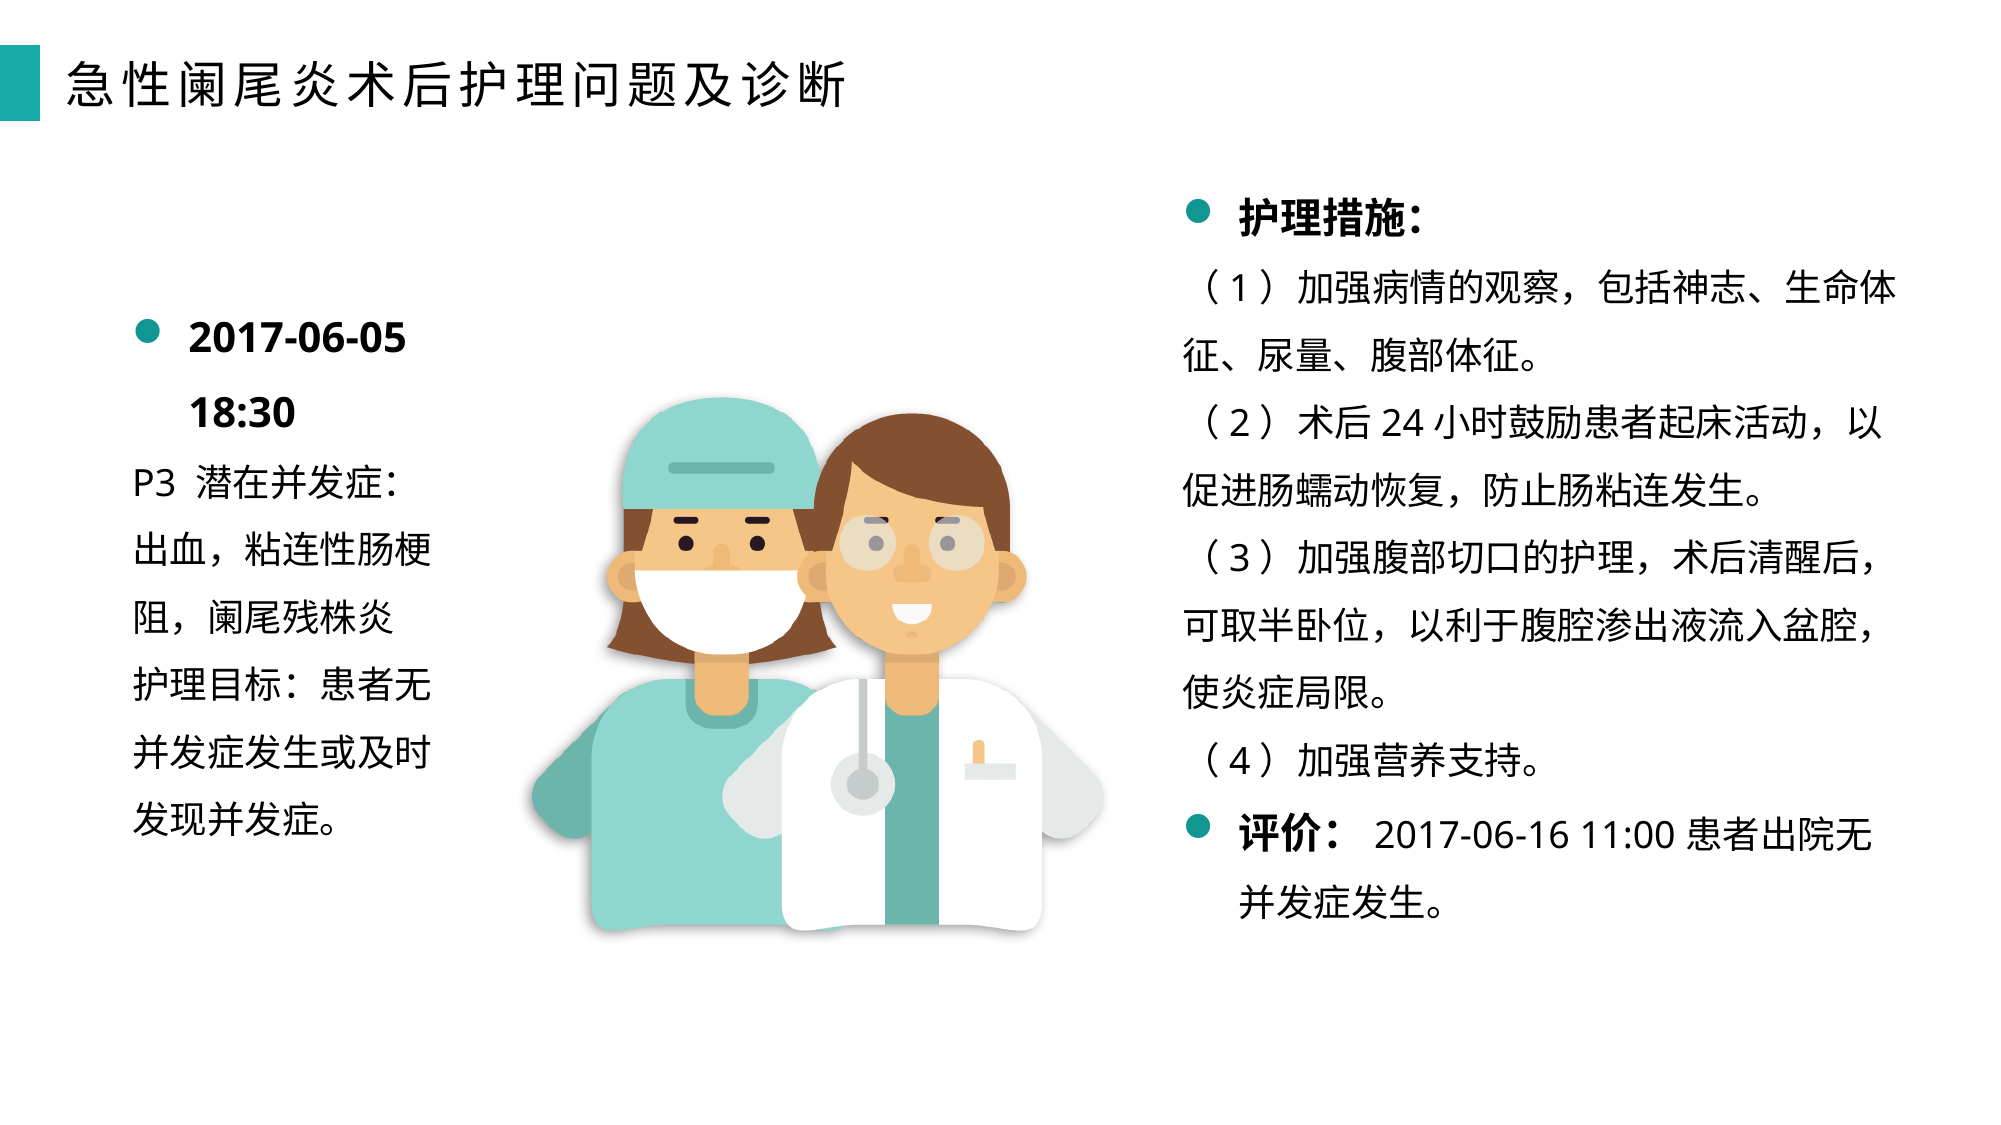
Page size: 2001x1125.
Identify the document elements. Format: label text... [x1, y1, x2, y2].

picture [494, 395, 1125, 932]
text_box [0, 45, 40, 121]
text_box 急性阑尾炎术后护理问题及诊断 [50, 45, 1072, 121]
text_box 护理措施： （1）加强病情的观察，包括神志、生命体征、尿量、腹部体征。 （2）术后24小时鼓励患者起床活动，以促进肠蠕动恢复，防止肠粘连发生。 （3）加强腹部切口的护理，术后清醒后，可取半卧位，以利于腹腔渗出液流入盆腔，使炎症局限。 （4）加强营养支持。 评价：2017-06-16 11:00患者出院无并发症发生。 [1167, 159, 1920, 932]
text_box 2017-06-05 18:30 P3 潜在并发症：出血，粘连性肠梗阻，阑尾残株炎 护理目标：患者无并发症发生或及时发现并发症。 [117, 278, 455, 849]
